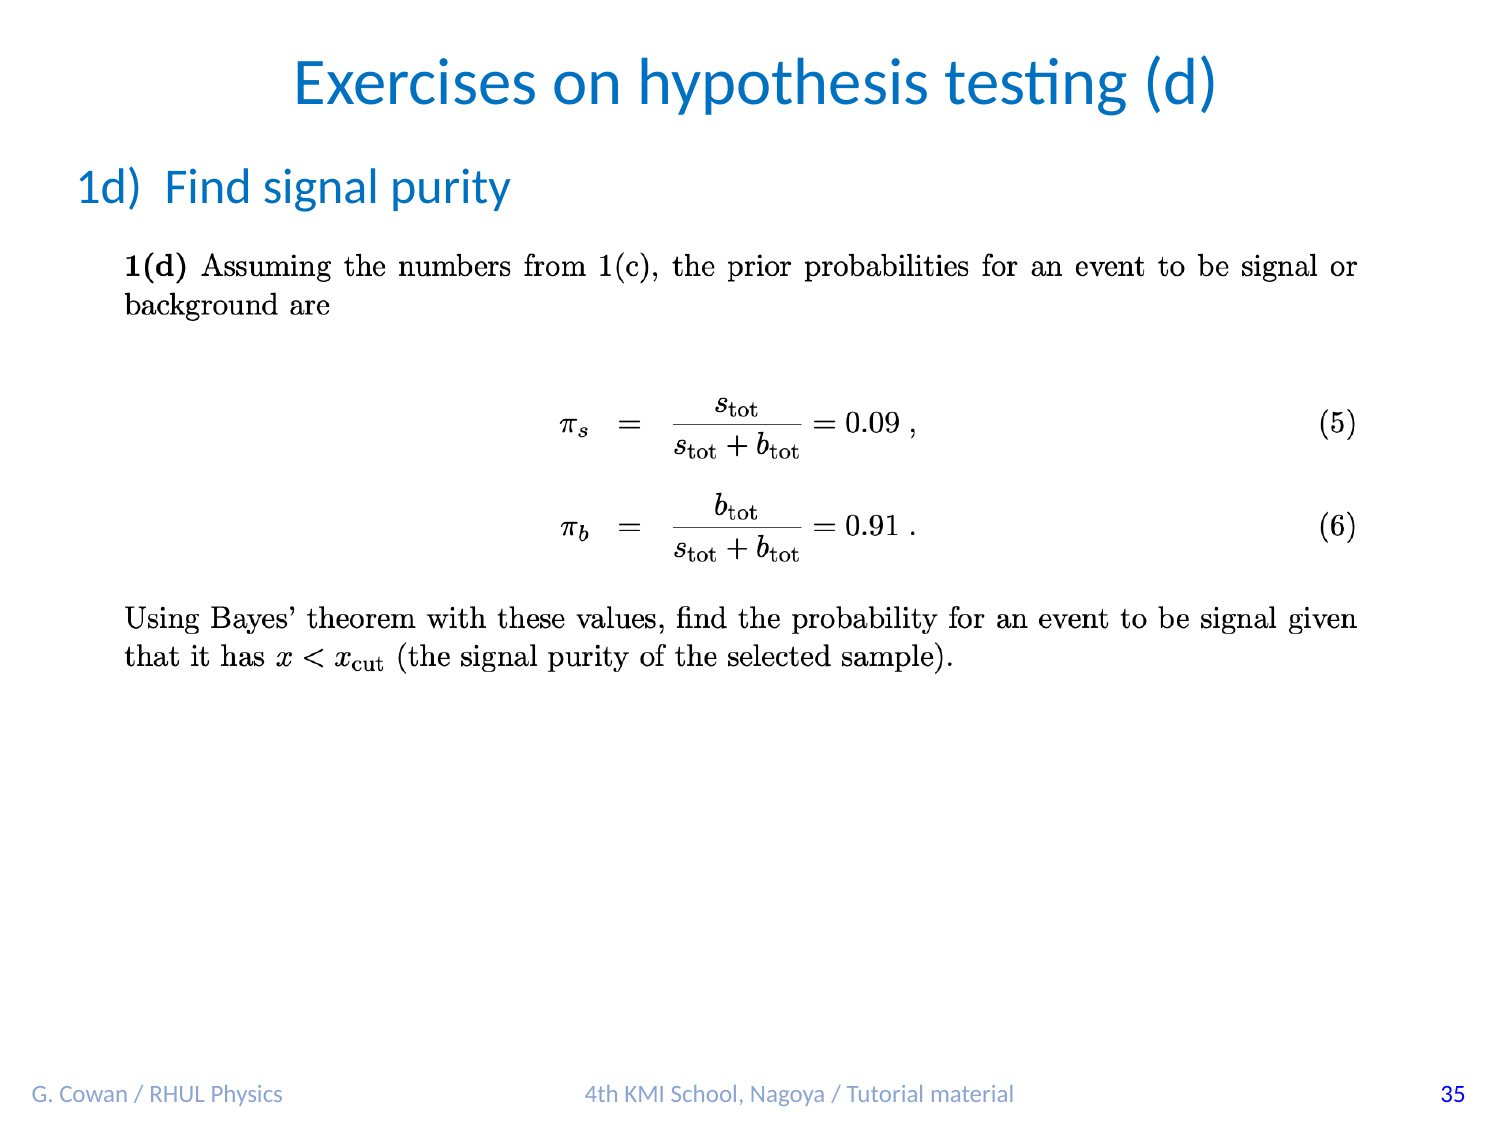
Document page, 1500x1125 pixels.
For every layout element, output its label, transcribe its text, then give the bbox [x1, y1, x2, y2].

text_box Exercises on hypothesis testing (d) [278, 30, 1235, 126]
text_box 1d) Find signal purity [60, 146, 1447, 222]
footer 4th KMI School, Nagoya / Tutorial material [338, 1062, 1262, 1123]
slide_number G. Cowan / RHUL Physics [16, 1062, 338, 1123]
picture [108, 238, 1385, 683]
slide_number 35 [1262, 1062, 1481, 1123]
